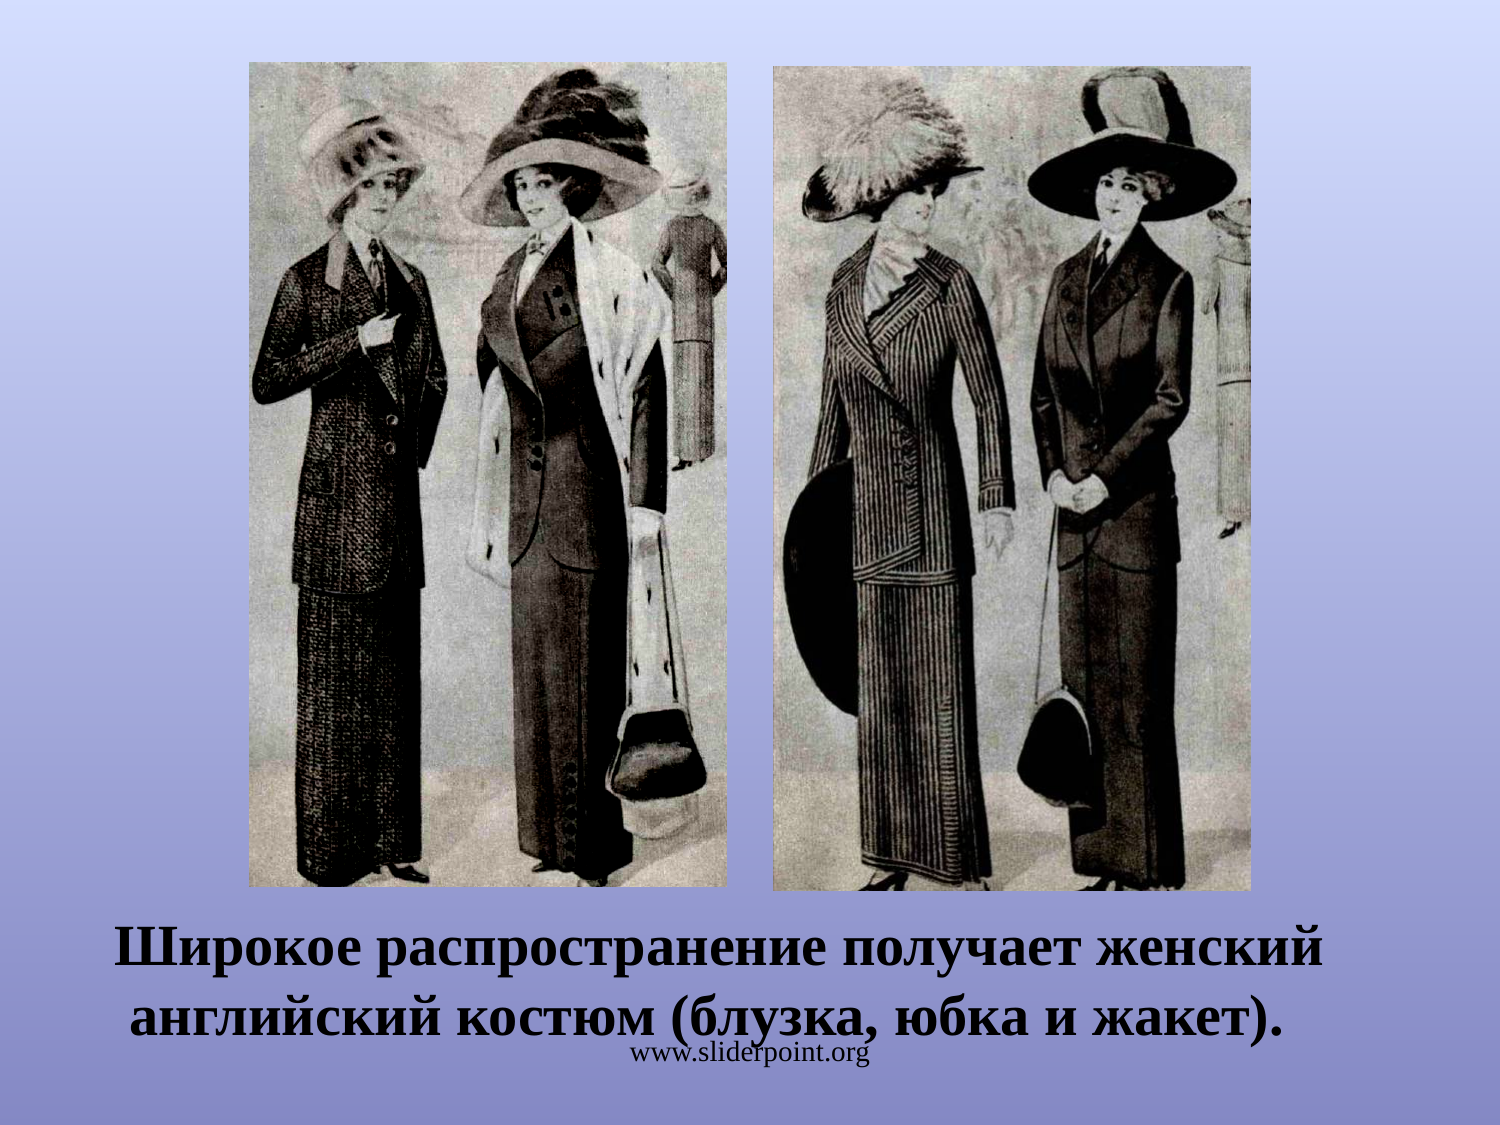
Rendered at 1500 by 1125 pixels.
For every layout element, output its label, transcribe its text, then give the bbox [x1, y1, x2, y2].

picture [773, 66, 1251, 891]
picture [249, 62, 727, 887]
footer www.sliderpoint.org [512, 1024, 988, 1101]
text_box Широкое распространение получает женский английский костюм (блузка, юбка и жакет). [99, 899, 1478, 1055]
